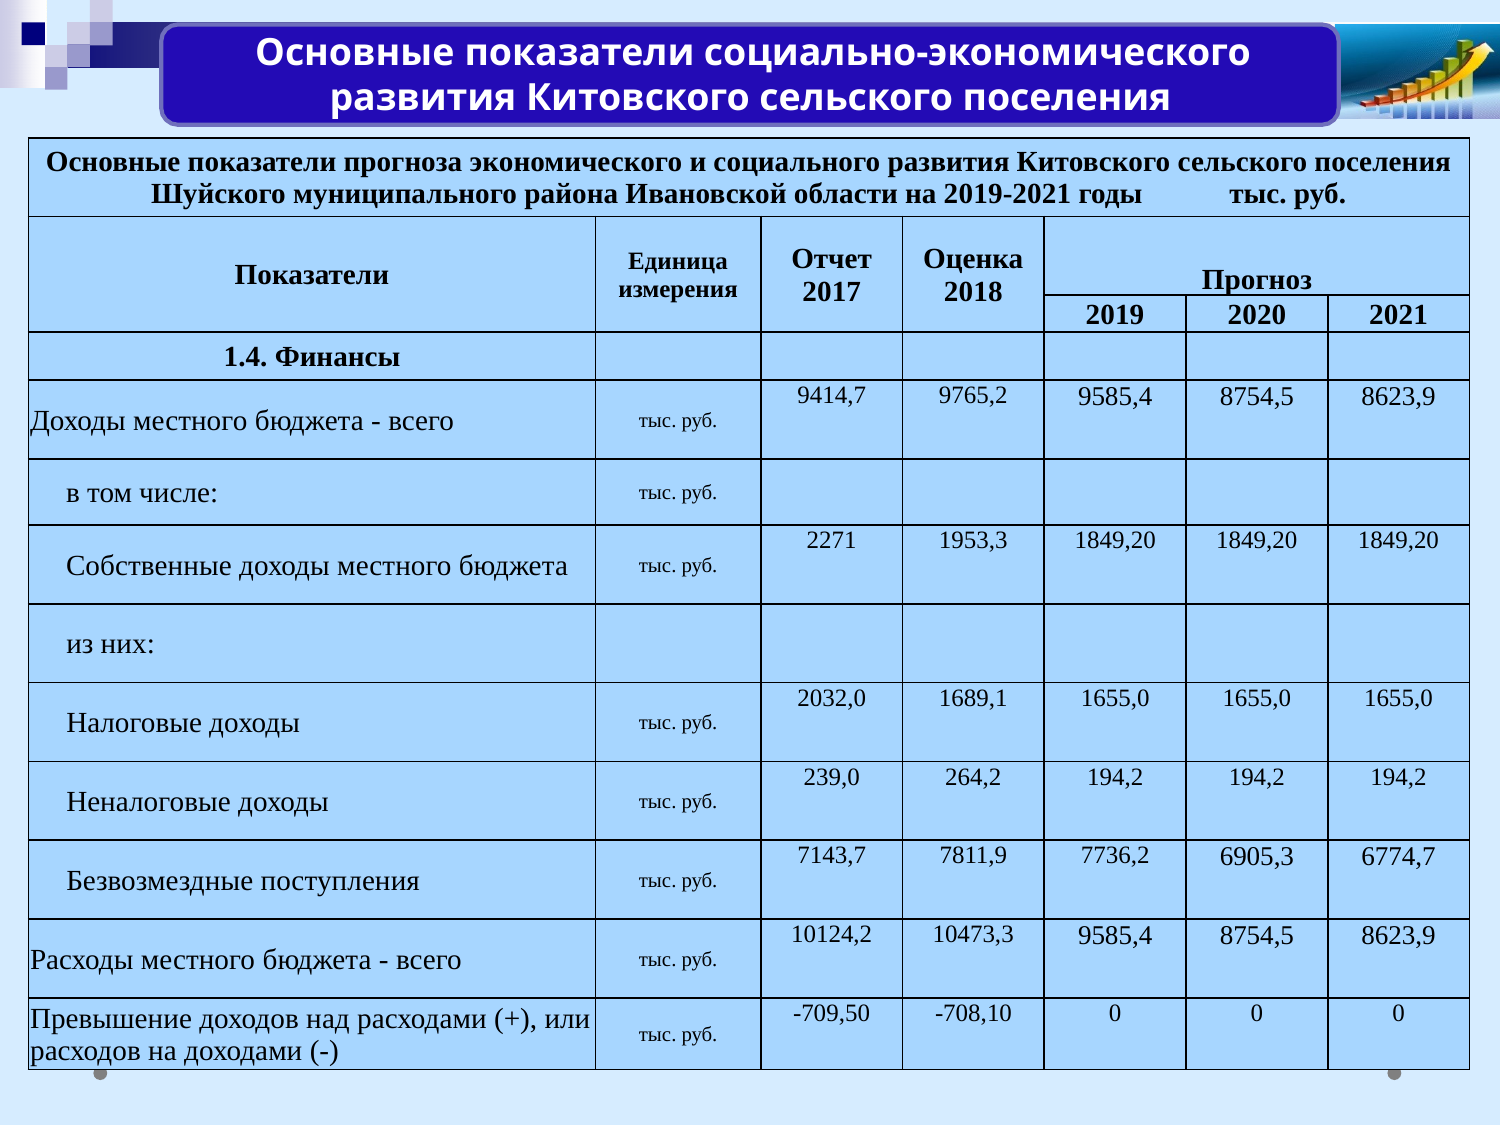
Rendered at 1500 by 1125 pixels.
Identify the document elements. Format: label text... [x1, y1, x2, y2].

table_cell 9414,7 [762, 381, 902, 458]
table_cell 194,2 [1187, 762, 1327, 839]
table_cell тыс. руб. [596, 683, 760, 761]
table_header Основные показатели прогноза экономического и социального развития Китовского сельского поселения Шуйского муниципального района Ивановской области на 2019-2021 годы тыс. руб. [29, 139, 1469, 216]
table_cell [903, 460, 1043, 524]
table_cell тыс. руб. [596, 999, 760, 1069]
table_cell Оценка 2018 [903, 217, 1043, 331]
text_box [67, 44, 90, 68]
table_cell Налоговые доходы [29, 683, 595, 761]
table_cell [596, 605, 760, 682]
table_cell Собственные доходы местного бюджета [29, 526, 595, 603]
table_cell тыс. руб. [596, 381, 760, 458]
table_cell 1655,0 [1329, 683, 1469, 761]
table_cell 2021 [1329, 296, 1469, 331]
table_cell [1187, 333, 1327, 379]
table_cell 2019 [1045, 296, 1185, 331]
table_cell 1953,3 [903, 526, 1043, 603]
table_cell тыс. руб. [596, 762, 760, 839]
table_cell [1187, 460, 1327, 524]
text_box [45, 45, 67, 67]
table_cell 9585,4 [1045, 920, 1185, 997]
table_cell [1329, 333, 1469, 379]
table_cell тыс. руб. [596, 841, 760, 918]
table_cell 0 [1187, 999, 1327, 1069]
text_box Основные показатели социально-экономического развития Китовского сельского поселения [163, 26, 1337, 119]
table_cell 8623,9 [1329, 920, 1469, 997]
text_box [21, 22, 45, 46]
table_cell 7811,9 [903, 841, 1043, 918]
table_cell из них: [29, 605, 595, 682]
text_box [165, 119, 1335, 125]
table_cell Расходы местного бюджета - всего [29, 920, 595, 997]
table_cell 0 [1329, 999, 1469, 1069]
table_cell Превышение доходов над расходами (+), или расходов на доходами (-) [29, 999, 595, 1069]
table_cell [596, 333, 760, 379]
table_cell [762, 460, 902, 524]
table_cell 7143,7 [762, 841, 902, 918]
table_cell 239,0 [762, 762, 902, 839]
table_cell 194,2 [1329, 762, 1469, 839]
table_cell [1045, 333, 1185, 379]
table_cell 2271 [762, 526, 902, 603]
table_cell 6774,7 [1329, 841, 1469, 918]
table_cell тыс. руб. [596, 526, 760, 603]
table_cell 264,2 [903, 762, 1043, 839]
table_cell Безвозмездные поступления [29, 841, 595, 918]
table_cell в том числе: [29, 460, 595, 524]
table_cell 1849,20 [1045, 526, 1185, 603]
table_cell 8623,9 [1329, 381, 1469, 458]
table_cell 8754,5 [1187, 381, 1327, 458]
text_box [89, 0, 113, 22]
table_cell 7736,2 [1045, 841, 1185, 918]
table_cell [903, 605, 1043, 682]
table_cell [903, 333, 1043, 379]
table_cell 10473,3 [903, 920, 1043, 997]
table_cell Неналоговые доходы [29, 762, 595, 839]
text_box [0, 0, 47, 88]
table_cell тыс. руб. [596, 920, 760, 997]
table_cell -708,10 [903, 999, 1043, 1069]
text_box [67, 22, 89, 44]
text_box [90, 22, 1500, 68]
table_cell [762, 333, 902, 379]
table_cell [1329, 460, 1469, 524]
table_cell -709,50 [762, 999, 902, 1069]
table_cell Доходы местного бюджета - всего [29, 381, 595, 458]
table_cell 2020 [1187, 296, 1327, 331]
table_cell 1.4. Финансы [29, 333, 595, 379]
table_cell Отчет 2017 [762, 217, 902, 331]
table_cell [762, 605, 902, 682]
table_cell [1187, 605, 1327, 682]
text_box [45, 67, 68, 90]
text_box [1334, 24, 1500, 119]
table_cell 1689,1 [903, 683, 1043, 761]
text_box [89, 22, 113, 46]
table_cell Прогноз [1045, 217, 1469, 294]
table_cell [1045, 460, 1185, 524]
table_cell 1655,0 [1187, 683, 1327, 761]
table_cell 6905,3 [1187, 841, 1327, 918]
table_cell 9765,2 [903, 381, 1043, 458]
table_cell 1655,0 [1045, 683, 1185, 761]
table_cell Единица измерения [596, 217, 760, 331]
table_cell [1045, 605, 1185, 682]
table_cell тыс. руб. [596, 460, 760, 524]
table_cell 1849,20 [1187, 526, 1327, 603]
table_cell 2032,0 [762, 683, 902, 761]
table_cell 194,2 [1045, 762, 1185, 839]
table_cell 9585,4 [1045, 381, 1185, 458]
table_cell 1849,20 [1329, 526, 1469, 603]
table_cell 0 [1045, 999, 1185, 1069]
table_cell [1329, 605, 1469, 682]
table_cell 10124,2 [762, 920, 902, 997]
table_cell Показатели [29, 217, 595, 331]
table_cell 8754,5 [1187, 920, 1327, 997]
